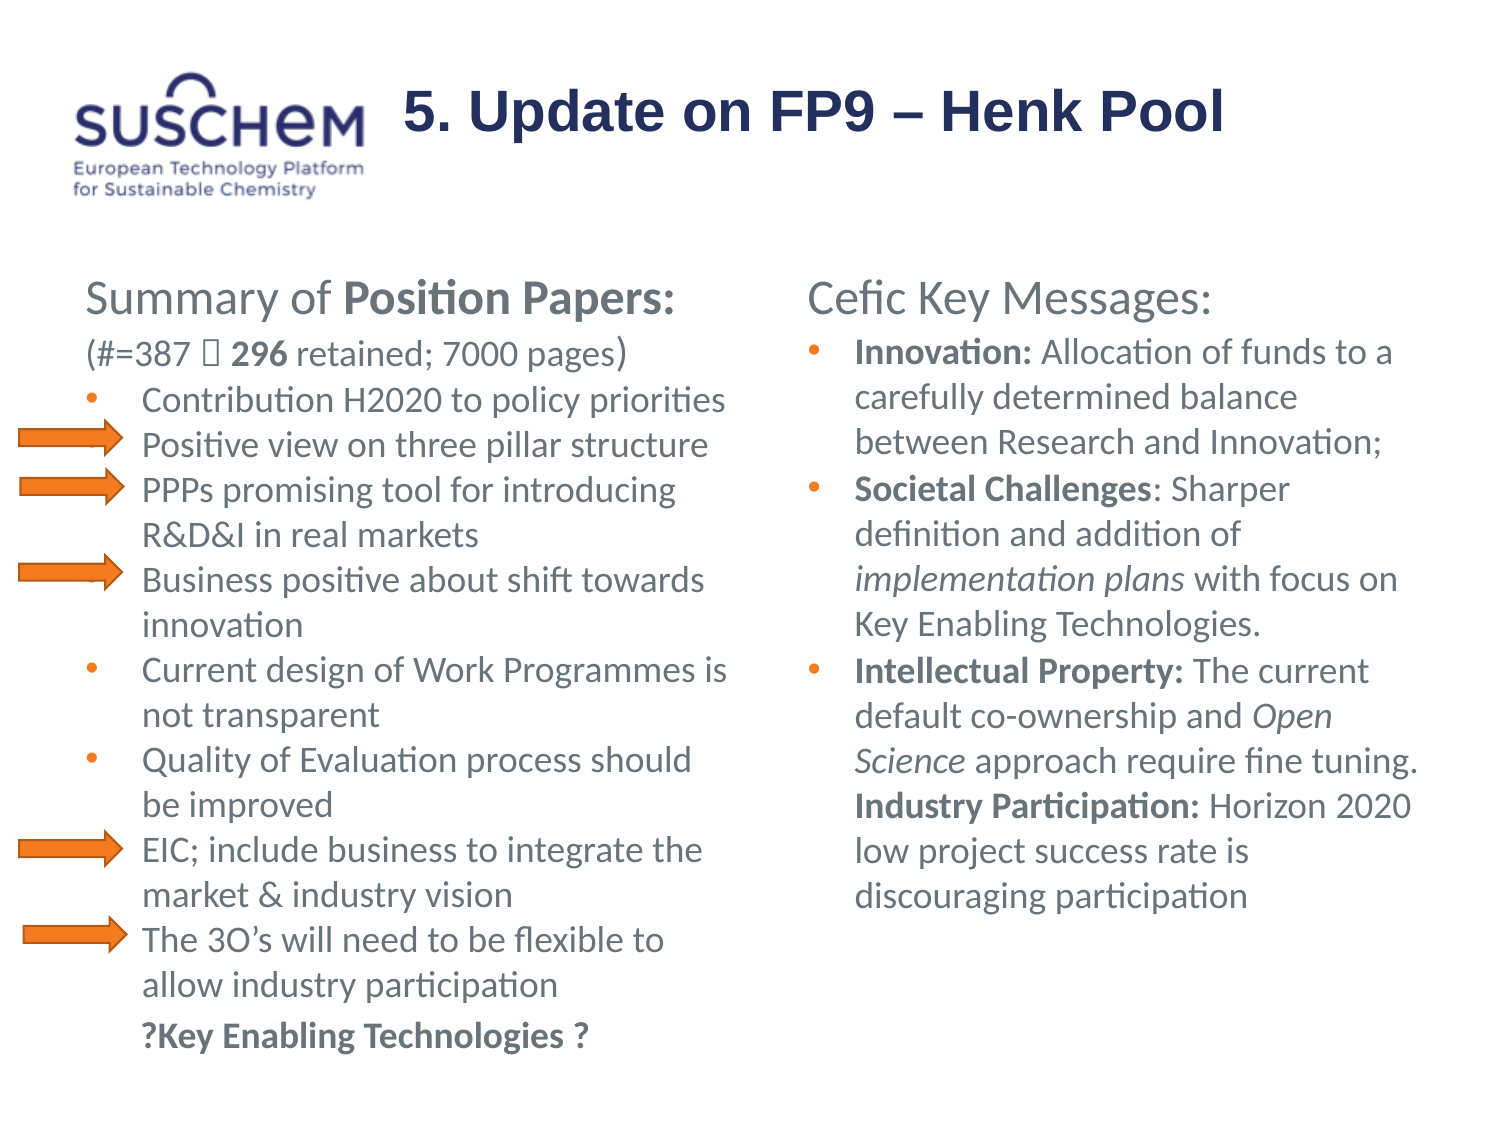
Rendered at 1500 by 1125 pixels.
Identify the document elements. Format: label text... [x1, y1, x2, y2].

text_box Summary of Position Papers: (#=387  296 retained; 7000 pages) Contribution H2020 to policy priorities Positive view on three pillar structure PPPs promising tool for introducing R&D&I in real markets Business positive about shift towards innovation Current design of Work Programmes is not transparent Quality of Evaluation process should be improved EIC; include business to integrate the market & industry vision The 3O’s will need to be flexible to allow industry participation [70, 257, 751, 996]
text_box [19, 420, 123, 455]
title 5. Update on FP9 – Henk Pool [388, 46, 1484, 152]
text_box [20, 469, 124, 504]
text_box Cefic Key Messages: Innovation: Allocation of funds to a carefully determined balance between Research and Innovation; Societal Challenges: Sharper definition and addition of implementation plans with focus on Key Enabling Technologies. Intellectual Property: The current default co-ownership and Open Science approach require fine tuning. Industry Participation: Horizon 2020 low project success rate is discouraging participation [792, 257, 1443, 996]
text_box [19, 555, 123, 590]
text_box [23, 917, 127, 952]
picture [68, 64, 368, 205]
text_box [19, 831, 123, 866]
text_box ?Key Enabling Technologies ? [125, 1003, 1366, 1064]
